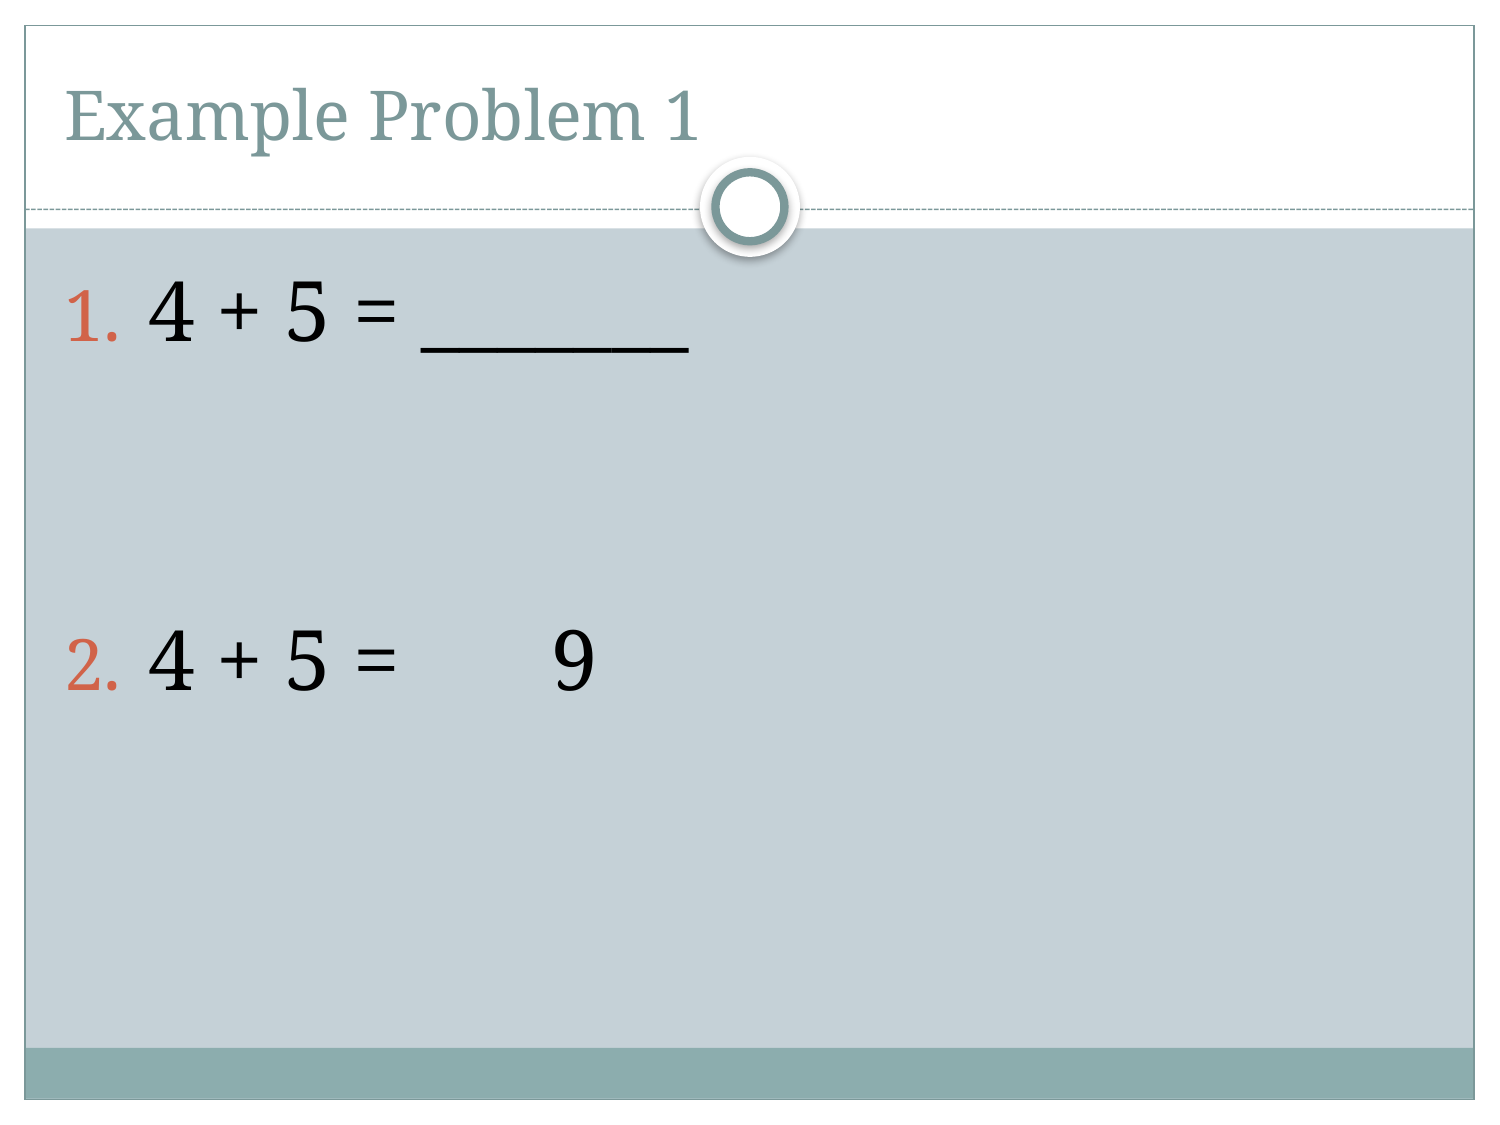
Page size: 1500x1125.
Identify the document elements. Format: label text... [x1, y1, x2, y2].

list 4 + 5 = _______ 4 + 5 = 9 [49, 250, 1445, 1001]
title Example Problem 1 [49, 37, 1450, 162]
